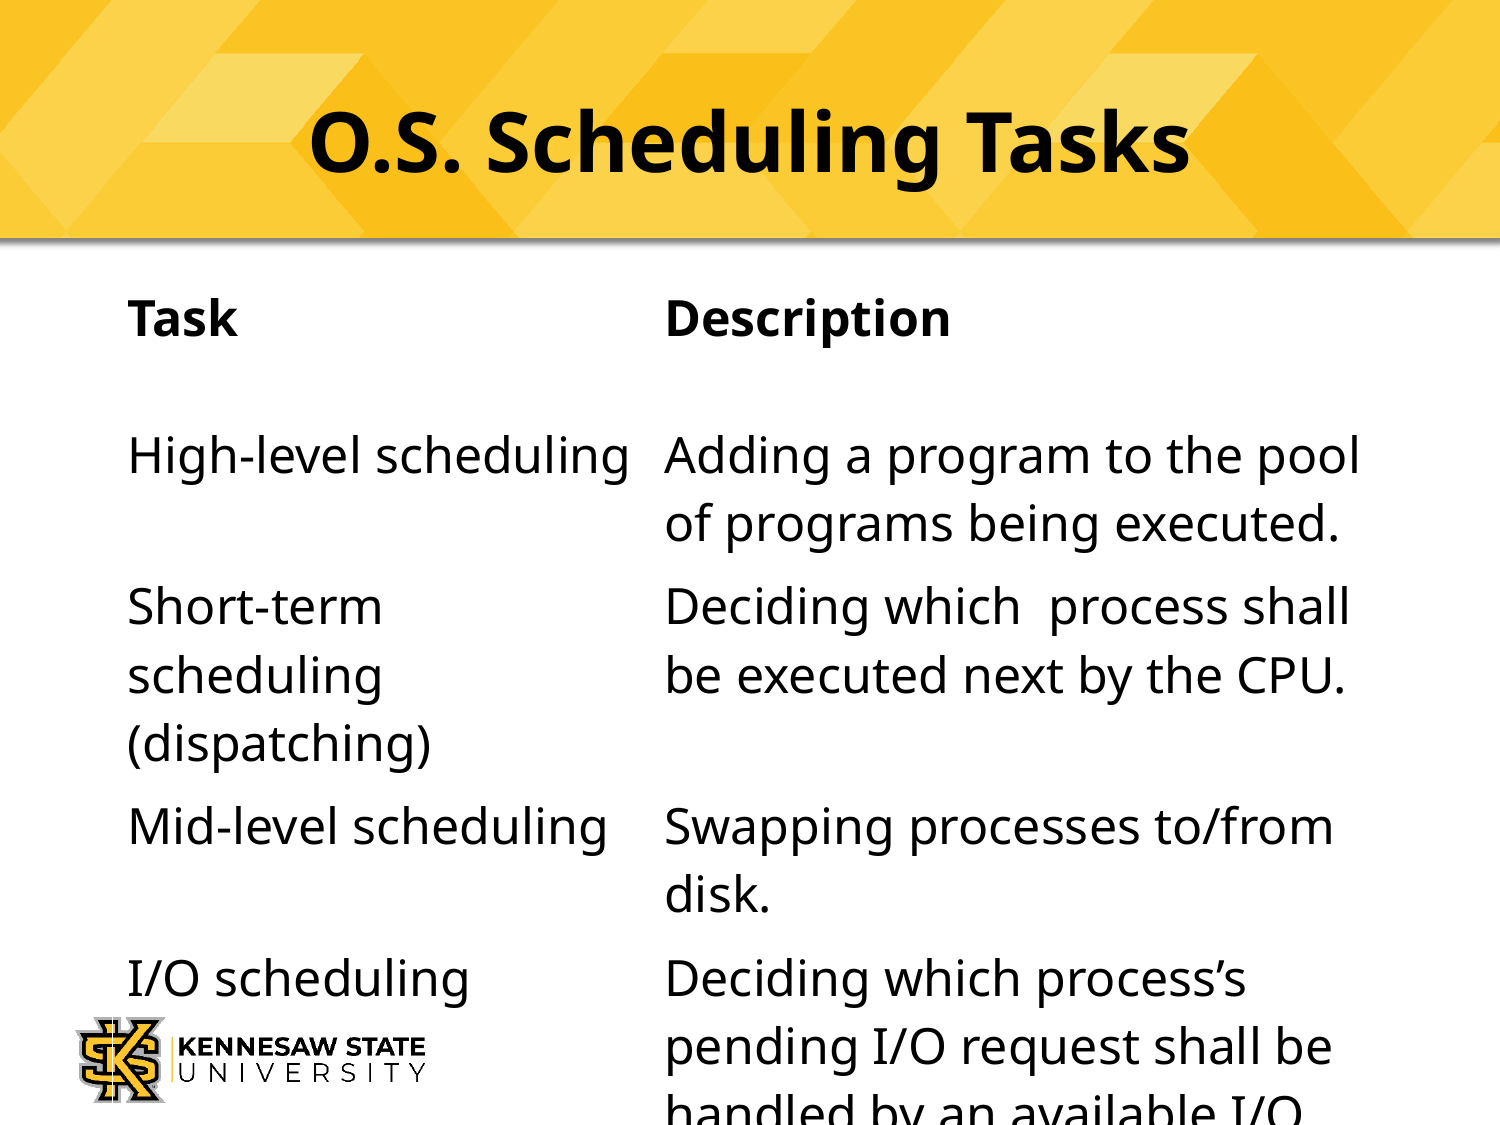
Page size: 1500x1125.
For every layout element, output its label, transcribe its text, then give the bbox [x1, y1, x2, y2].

title O.S. Scheduling Tasks [75, 45, 1425, 233]
table_cell Mid-level scheduling [113, 785, 648, 934]
table_cell Swapping processes to/from disk. [650, 785, 1399, 934]
table_cell Deciding which process’s pending I/O request shall be handled by an available I/O device [650, 936, 1399, 1125]
table_cell High-level scheduling [113, 415, 648, 563]
table_cell Short-term scheduling (dispatching) [113, 565, 648, 783]
picture [0, 0, 1500, 251]
table_cell I/O scheduling [113, 936, 648, 1125]
table_cell Adding a program to the pool of programs being executed. [650, 415, 1399, 563]
table_header Description [650, 276, 1399, 409]
table_header Task [113, 276, 648, 409]
picture [75, 1017, 112, 1103]
table_cell Deciding which process shall be executed next by the CPU. [650, 565, 1399, 783]
